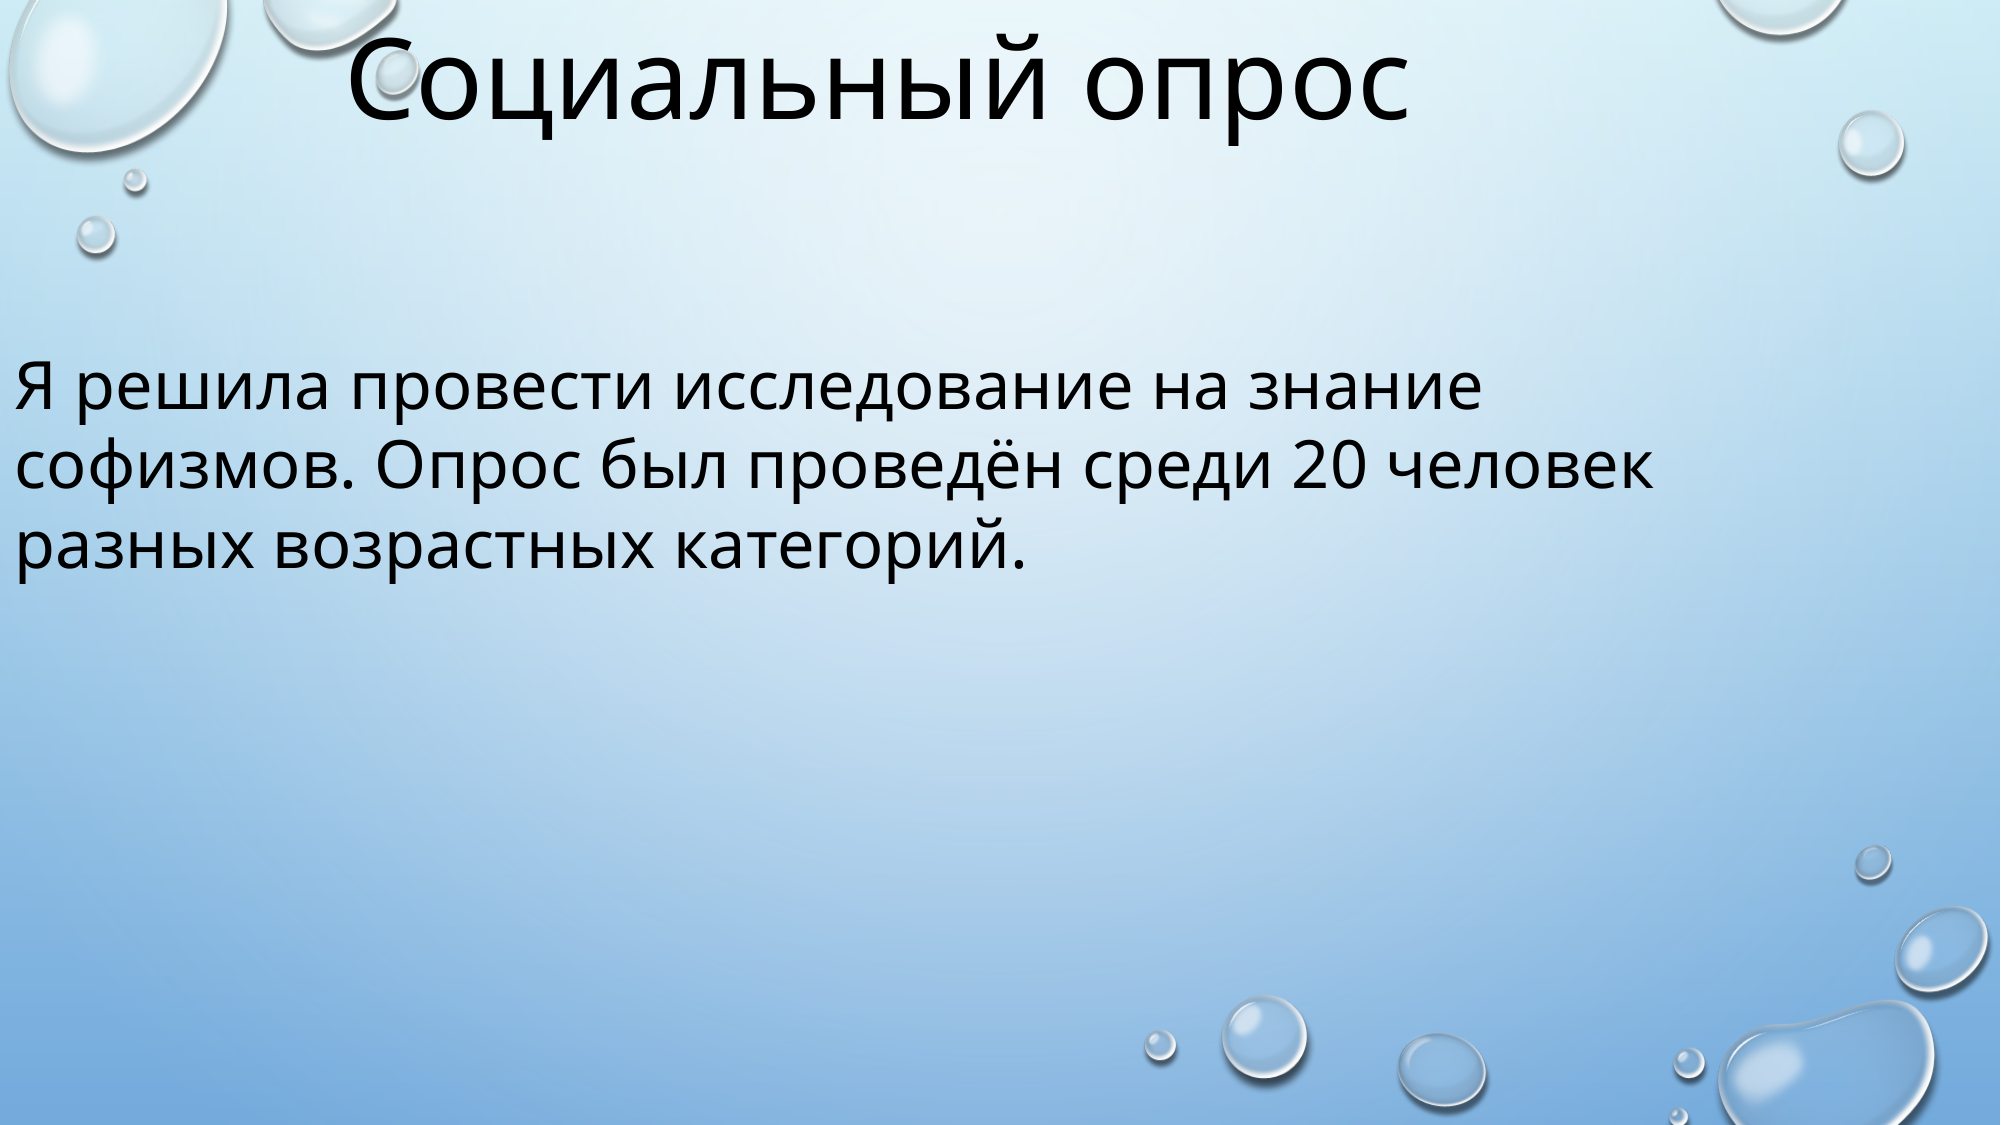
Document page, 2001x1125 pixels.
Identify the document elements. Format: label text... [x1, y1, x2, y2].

text_box Социальный опрос Я решила провести исследование на знание софизмов. Опрос был проведён среди 20 человек разных возрастных категорий. [0, 0, 1756, 670]
picture [0, 0, 2000, 1125]
